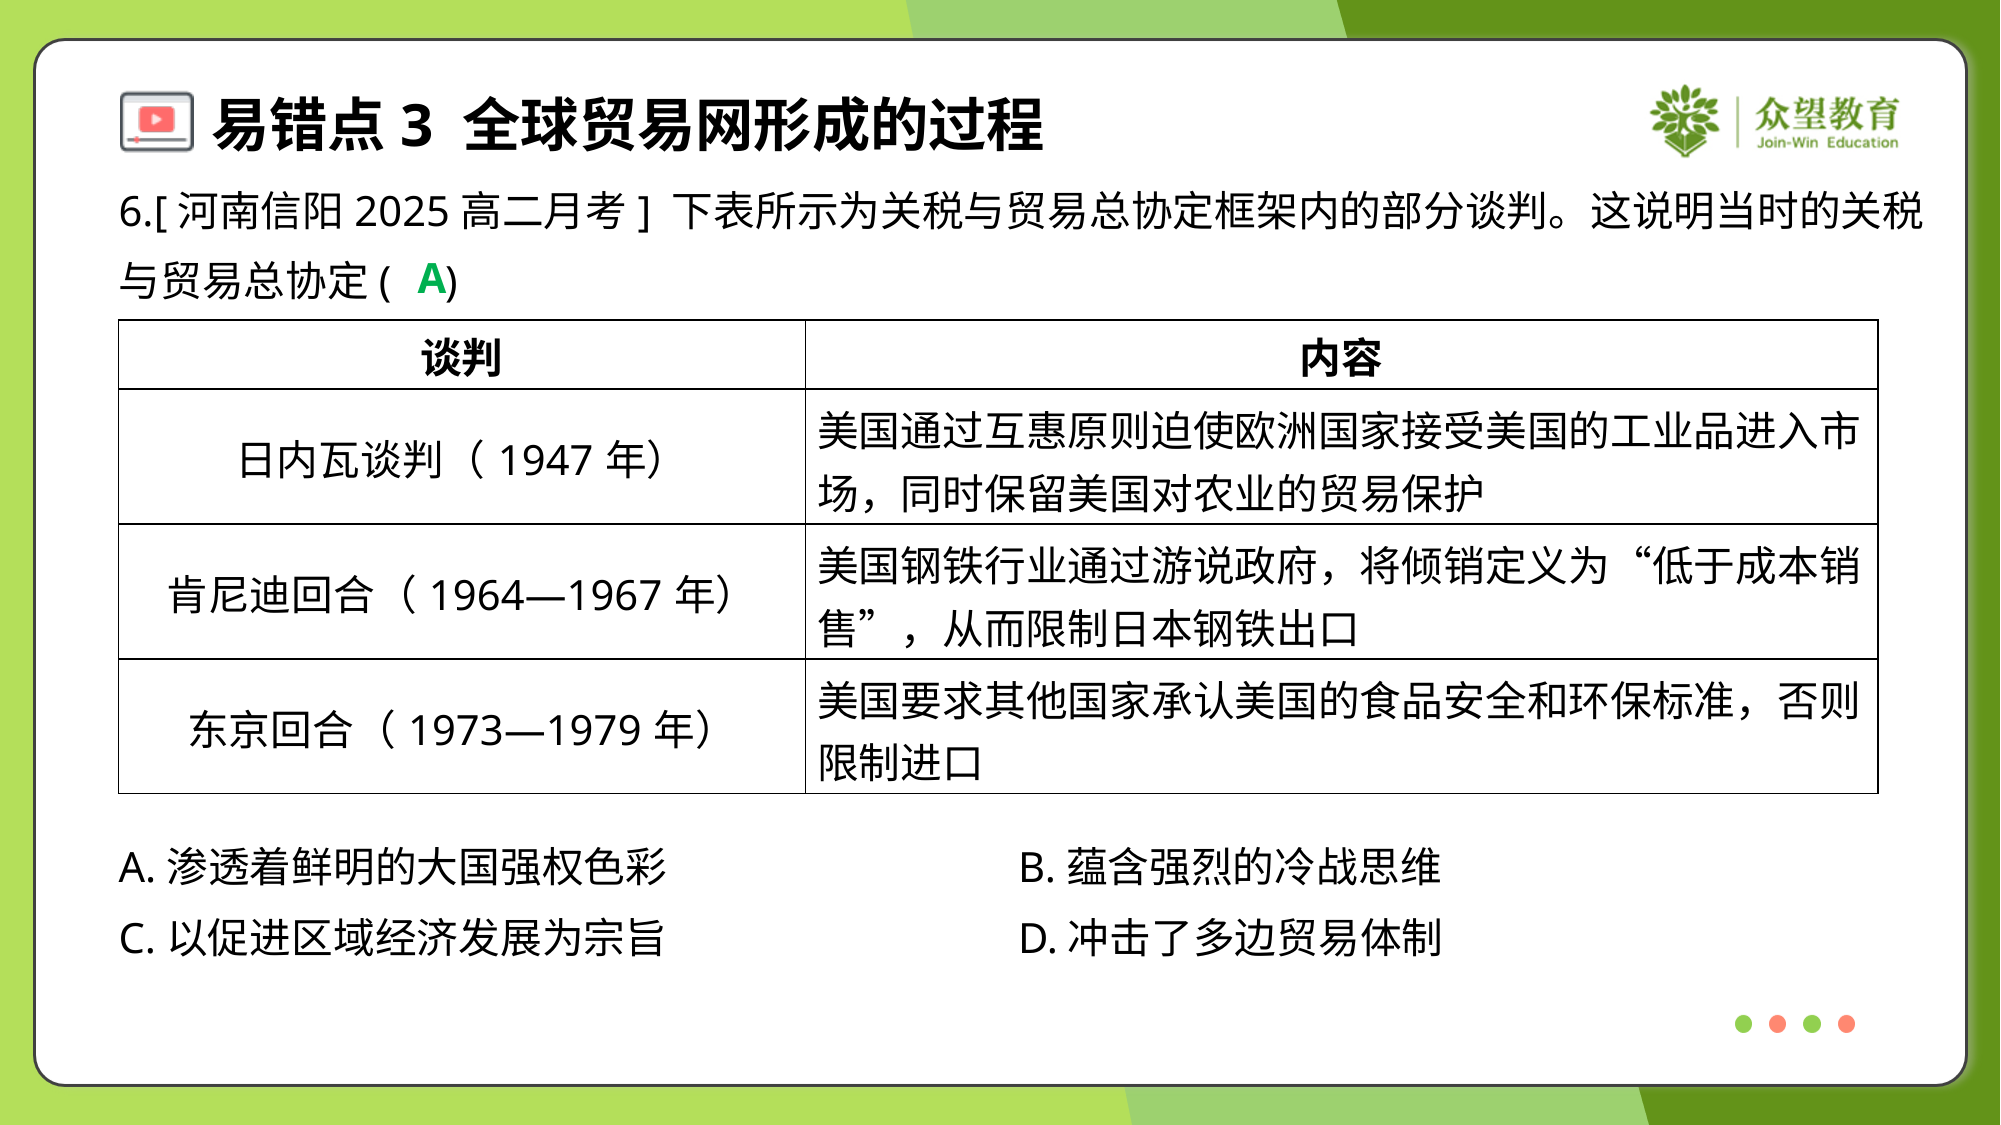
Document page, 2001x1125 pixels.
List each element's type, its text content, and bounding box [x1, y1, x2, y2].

table_cell 美国通过互惠原则迫使欧洲国家接受美国的工业品进入市 场，同时保留美国对农业的贸易保护 [806, 390, 1877, 523]
table_cell 东京回合（1973—1979年） [119, 660, 805, 793]
table_cell 日内瓦谈判（1947年） [119, 390, 805, 523]
table_header 内容 [806, 321, 1877, 388]
table_cell 肯尼迪回合（1964—1967年） [119, 525, 805, 658]
table_cell 美国钢铁行业通过游说政府，将倾销定义为“低于成本销 售”，从而限制日本钢铁出口 [806, 525, 1877, 658]
table_cell 美国要求其他国家承认美国的食品安全和环保标准，否则 限制进口 [806, 660, 1877, 793]
picture [0, 0, 2000, 1125]
text_box 6.[河南信阳2025高二月考] 下表所示为关税与贸易总协定框架内的部分谈判。这说明当时的关税 与贸易总协定( ) [118, 159, 1883, 298]
text_box A [401, 231, 463, 296]
table_header 谈判 [119, 321, 805, 388]
text_box A.渗透着鲜明的大国强权色彩 B.蕴含强烈的冷战思维 C.以促进区域经济发展为宗旨 D.冲击了多边贸易体制 [118, 815, 1883, 955]
